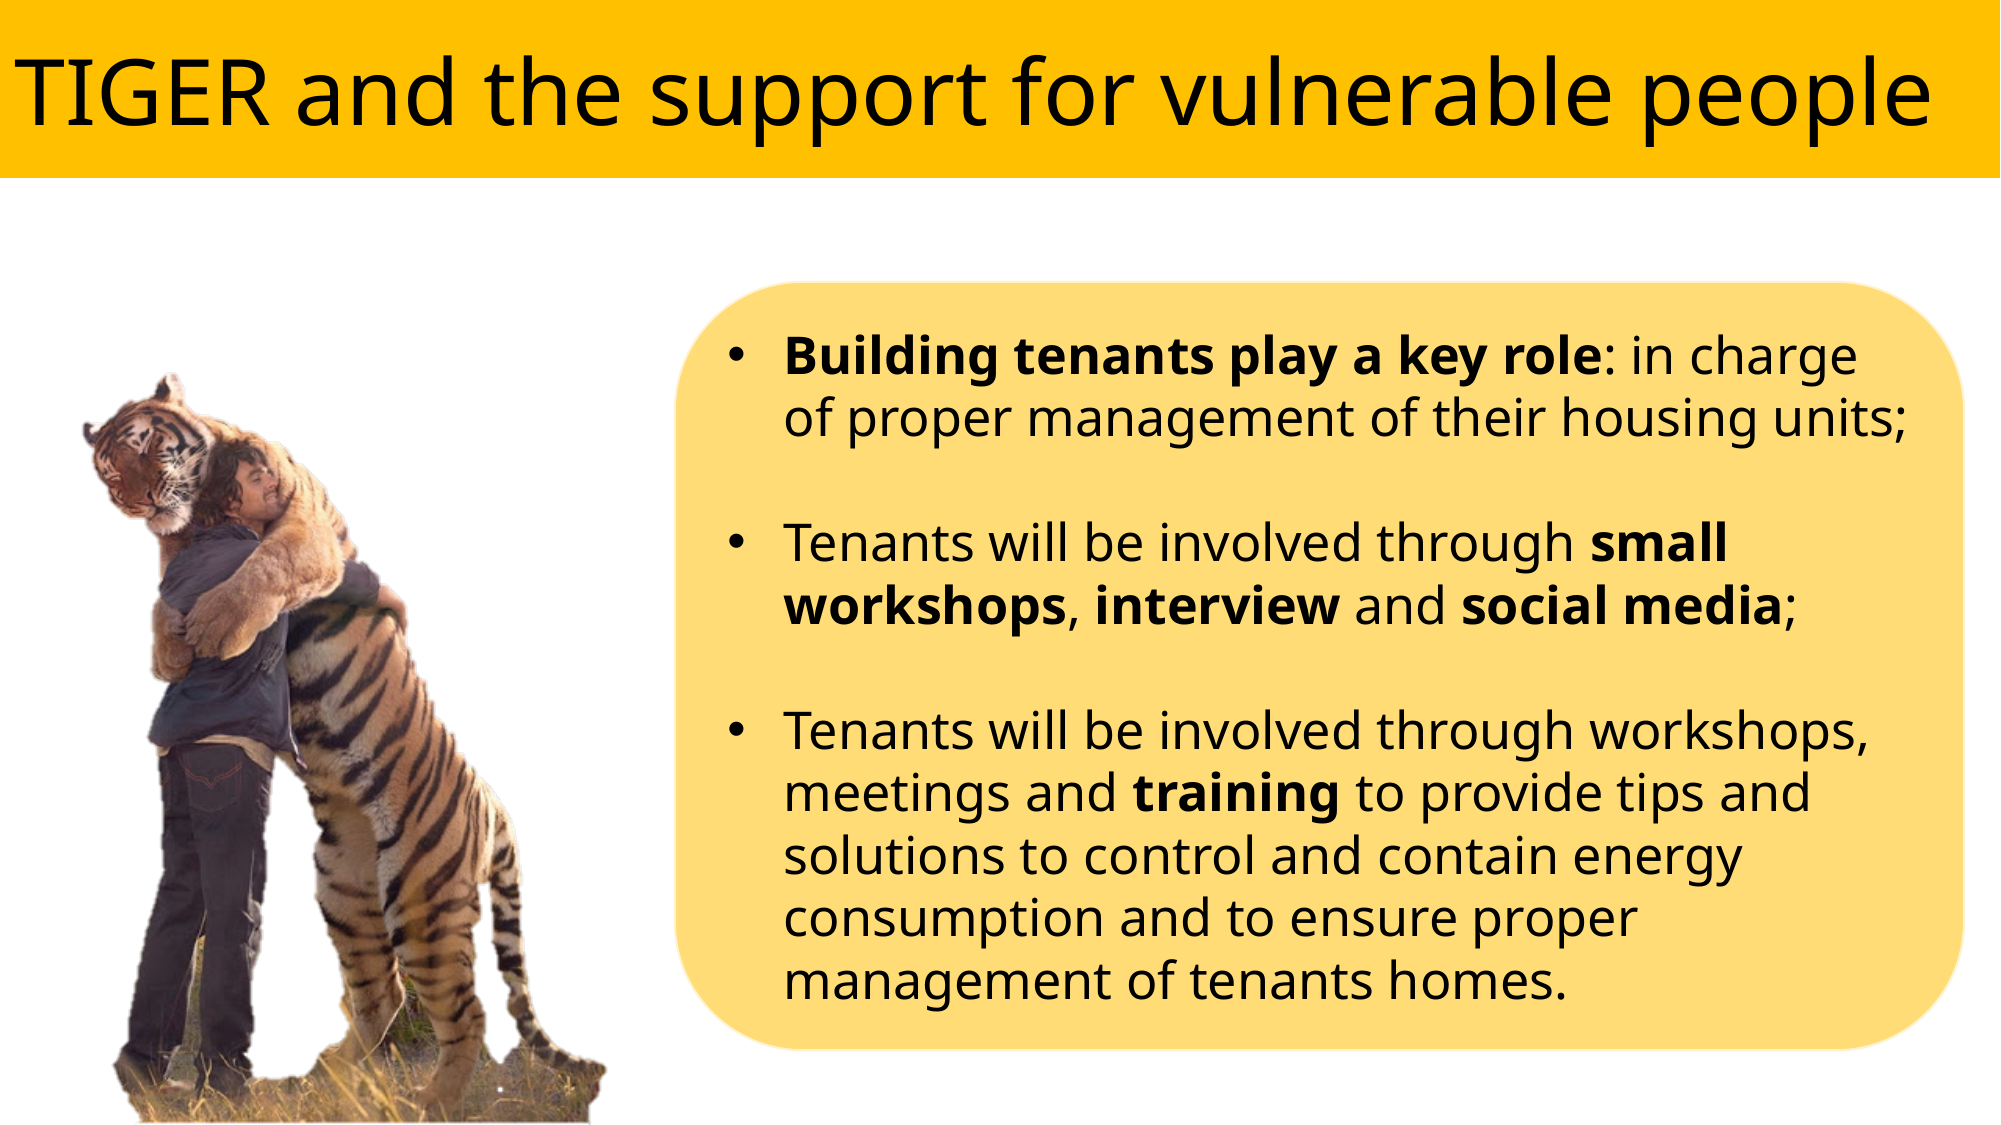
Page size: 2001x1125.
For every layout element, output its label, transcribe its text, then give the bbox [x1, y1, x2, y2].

text_box [119, 0, 1931, 166]
picture [0, 354, 675, 1125]
text_box Building tenants play a key role: in charge of proper management of their housing units; Tenants will be involved through small workshops, interview and social media; Tenants will be involved through workshops, meetings and training to provide tips and solutions to control and contain energy consumption and to ensure proper management of tenants homes. [675, 280, 1966, 1052]
text_box TIGER and the support for vulnerable people [0, 0, 2000, 178]
